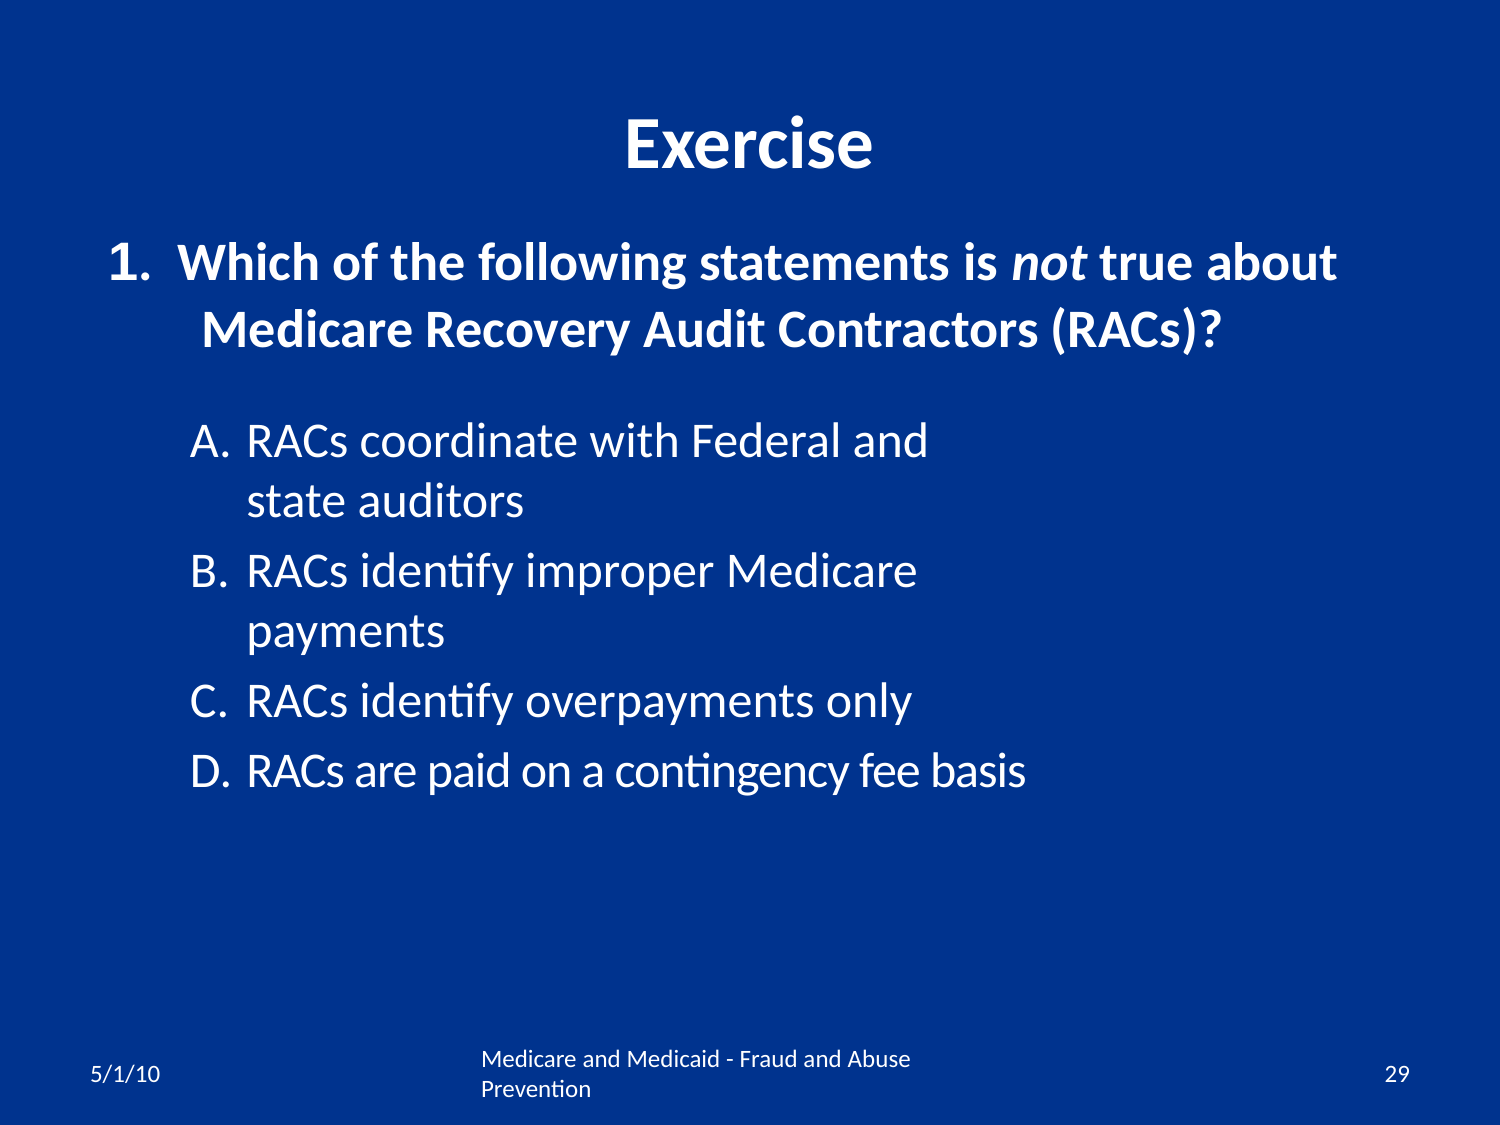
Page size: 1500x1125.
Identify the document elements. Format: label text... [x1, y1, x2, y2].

list RACs coordinate with Federal and state auditors RACs identify improper Medicare payments RACs identify overpayments only RACs are paid on a contingency fee basis [174, 399, 1051, 926]
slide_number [75, 1042, 425, 1103]
title Exercise [74, 44, 1426, 233]
footer Medicare and Medicaid - Fraud and Abuse Prevention [466, 1042, 992, 1103]
text_box 1. Which of the following statements is not true about Medicare Recovery Audit Contractors (RACs)? [74, 206, 1425, 366]
slide_number 29 [1074, 1042, 1425, 1103]
